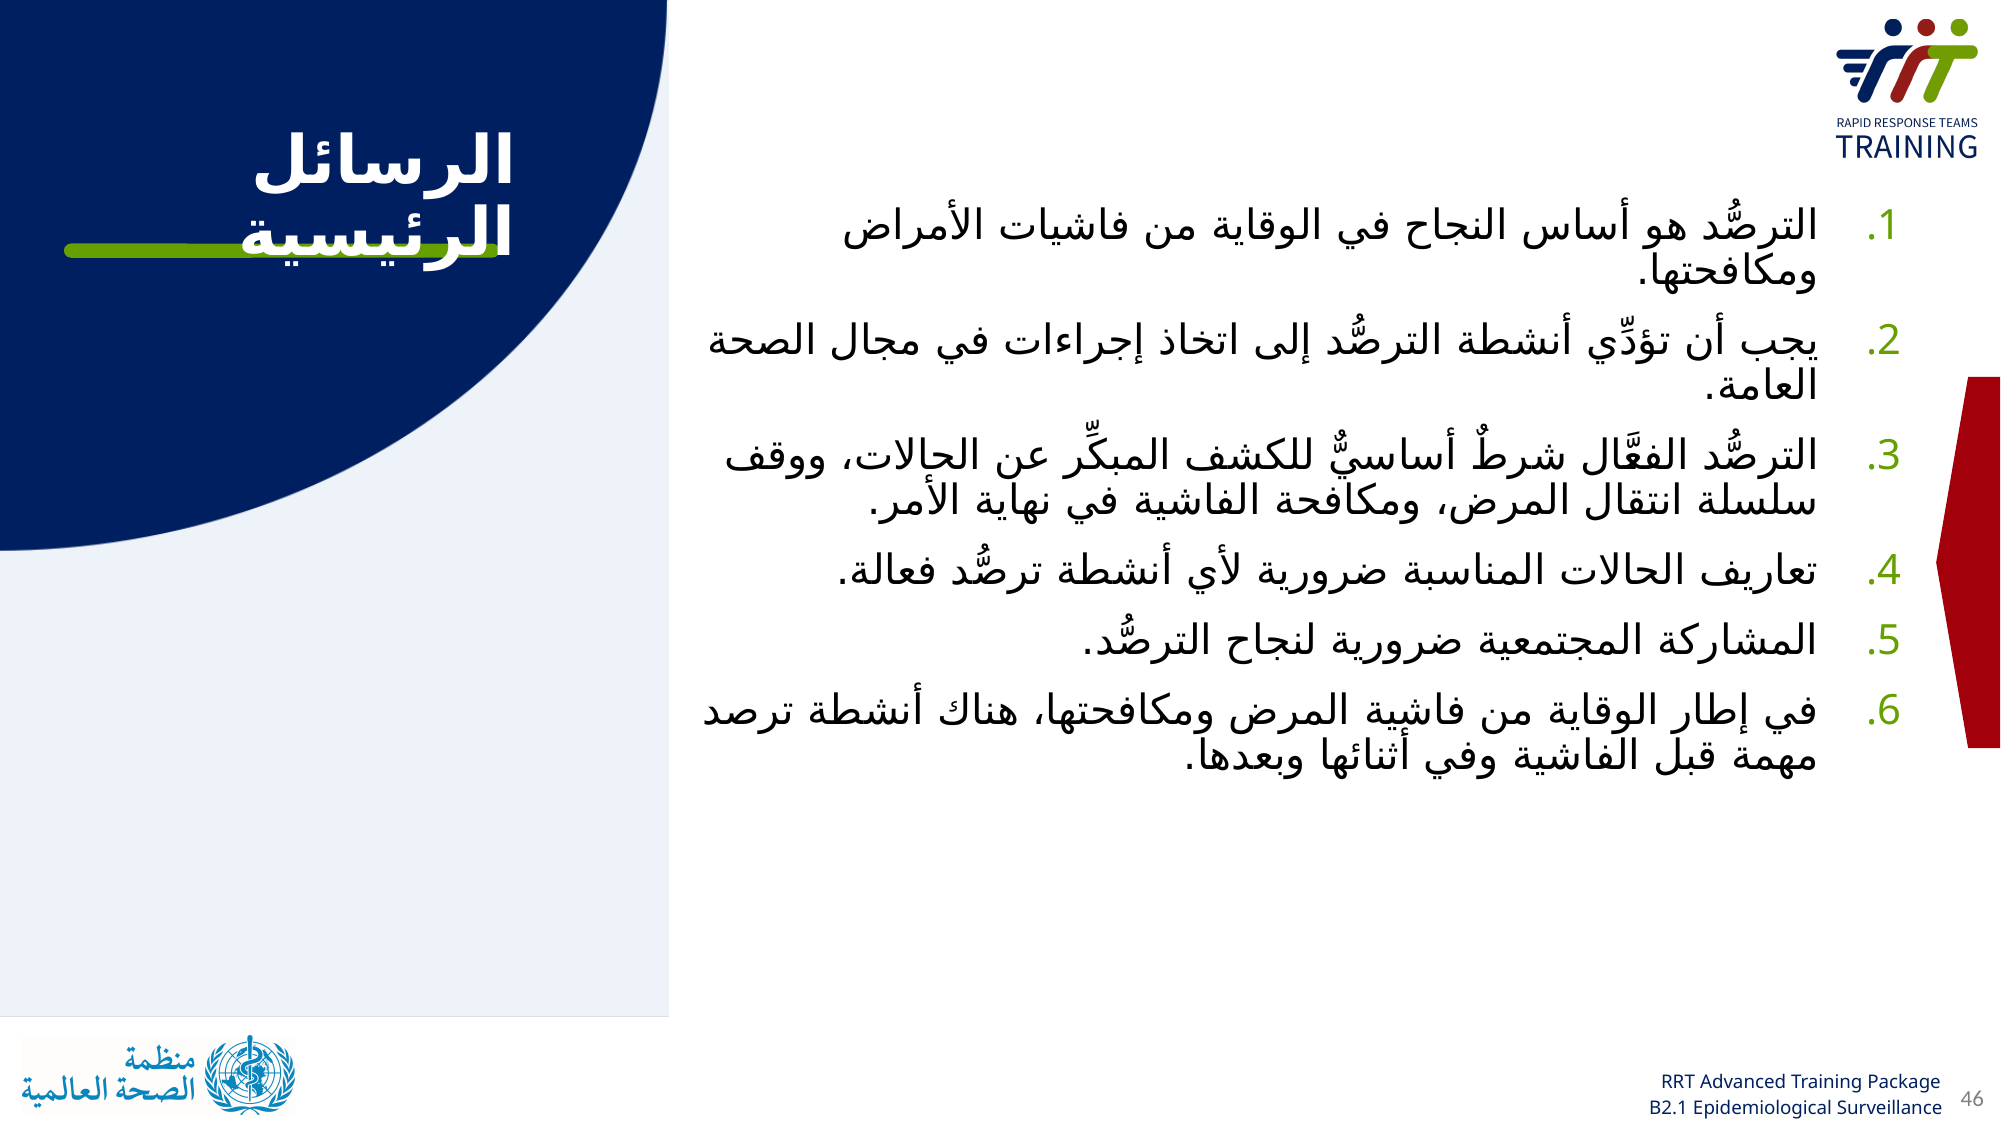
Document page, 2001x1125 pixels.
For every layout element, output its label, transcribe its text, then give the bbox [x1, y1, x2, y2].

picture [0, 0, 669, 1018]
picture [252, 1050, 258, 1059]
list الترصُّد هو أساس النجاح في الوقاية من فاشيات الأمراض ومكافحتها. يجب أن تؤدِّي أنشطة الترصُّد إلى اتخاذ إجراءات في مجال الصحة العامة. الترصُّد الفعَّال شرطٌ أساسيٌّ للكشف المبكِّر عن الحالات، ووقف سلسلة انتقال المرض، ومكافحة الفاشية في نهاية الأمر. تعاريف الحالات المناسبة ضرورية لأي أنشطة ترصُّد فعالة. المشاركة المجتمعية ضرورية لنجاح الترصُّد. في إطار الوقاية من فاشية المرض ومكافحتها، هناك أنشطة ترصد مهمة قبل الفاشية وفي أثنائها وبعدها. [675, 195, 1912, 1107]
picture [1835, 19, 1978, 167]
title الرسائل الرئيسية [0, 137, 524, 259]
picture [22, 1035, 295, 1115]
